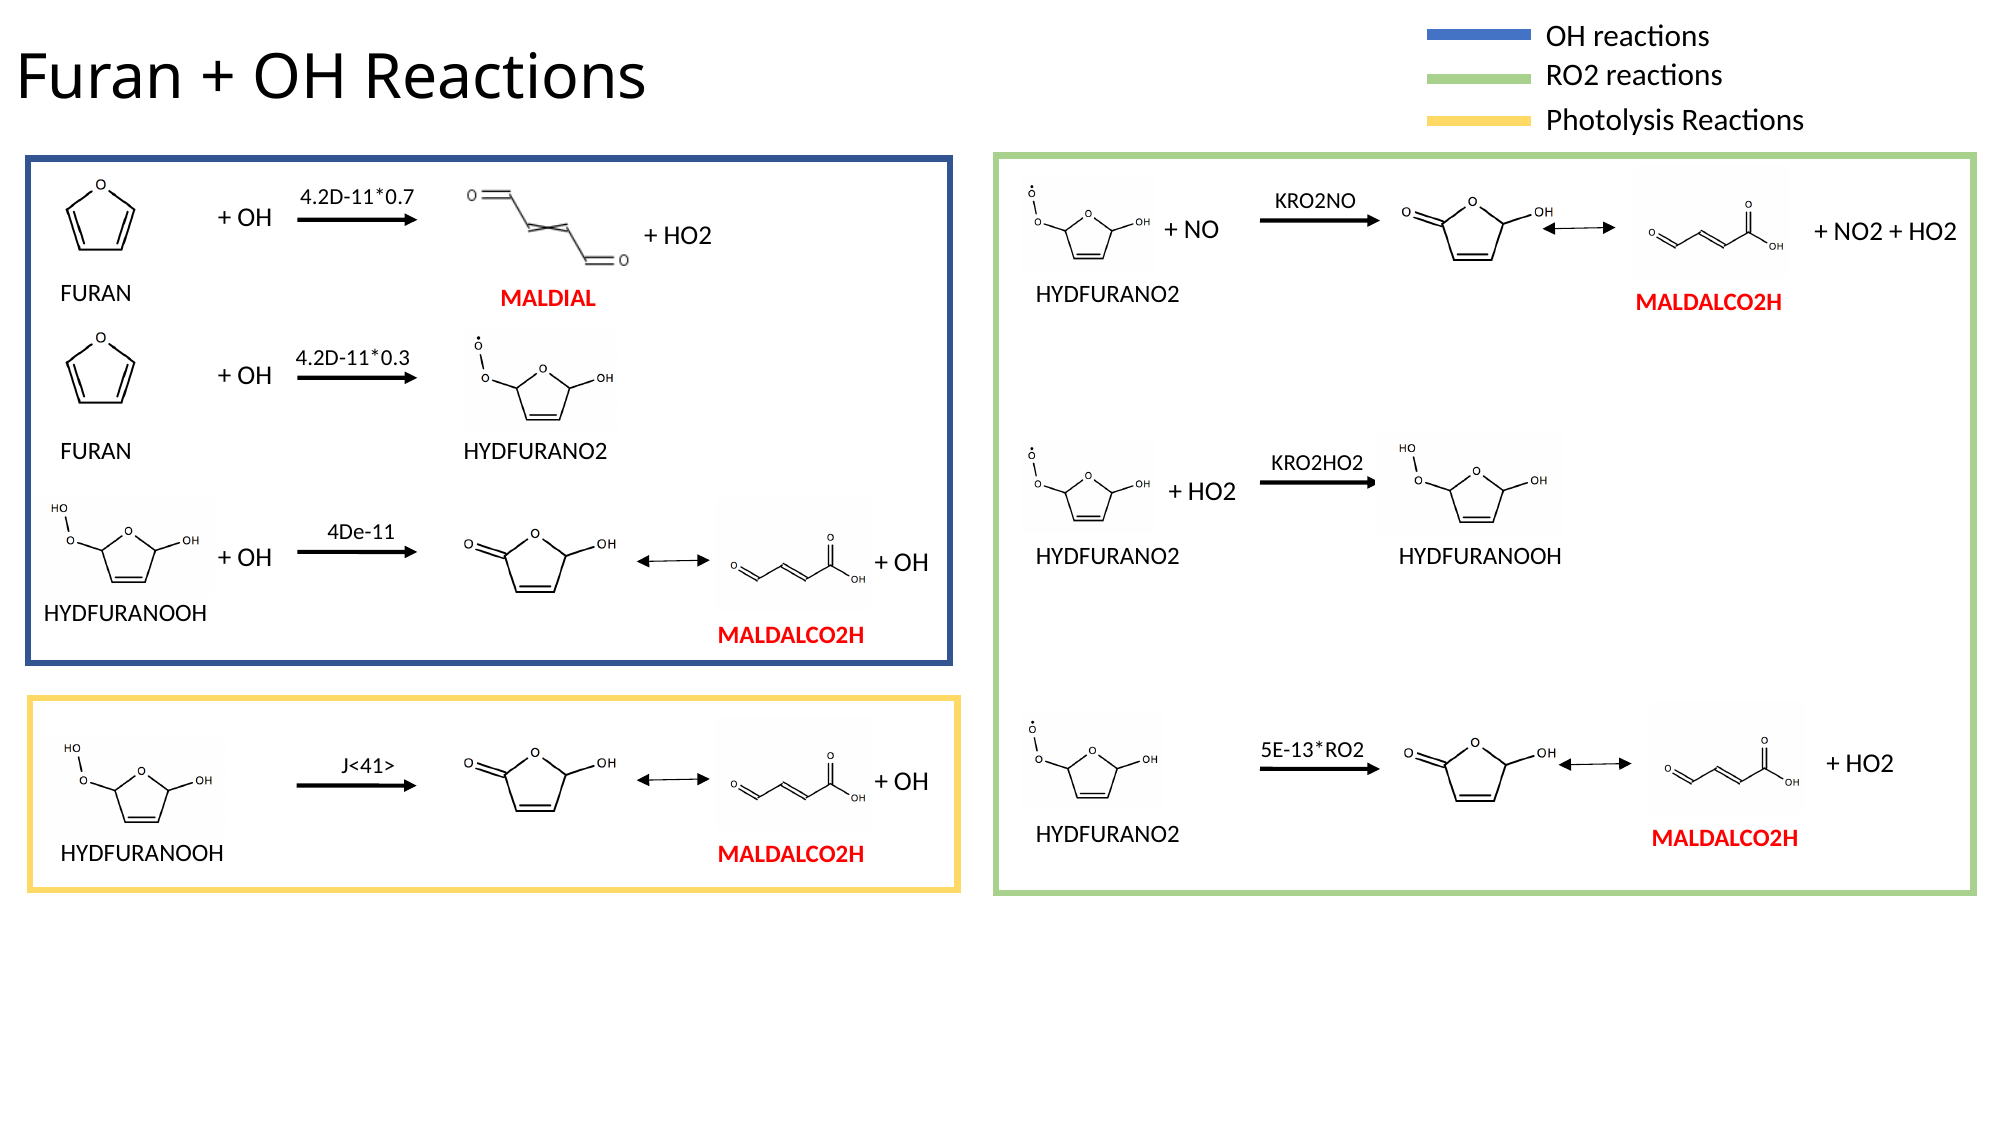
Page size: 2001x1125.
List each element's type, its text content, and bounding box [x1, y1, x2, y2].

text_box RO2 reactions [1531, 47, 1738, 91]
text_box [343, 548, 418, 559]
picture [44, 163, 159, 269]
text_box + NO2 + HO2 [1799, 205, 1973, 254]
text_box [995, 154, 1975, 894]
text_box 4.2D-11*0.7 [285, 187, 430, 217]
text_box MALDALCO2H [1620, 278, 1798, 323]
text_box 4.2D-11*0.3 [280, 334, 426, 377]
text_box [1367, 483, 1375, 489]
text_box MALDALCO2H [702, 611, 880, 656]
text_box [404, 782, 417, 792]
text_box MALDALCO2H [1636, 814, 1814, 860]
picture [464, 182, 631, 280]
picture [1019, 178, 1156, 271]
text_box [297, 377, 418, 385]
text_box + OH [871, 537, 944, 585]
text_box J<41> [326, 743, 411, 786]
text_box + HO2 [1156, 466, 1252, 514]
text_box HYDFURANO2 [1021, 270, 1196, 316]
text_box FURAN [45, 427, 148, 472]
text_box [27, 187, 951, 664]
picture [714, 498, 871, 611]
picture [447, 505, 622, 611]
picture [714, 716, 871, 830]
text_box [1367, 770, 1378, 776]
picture [40, 732, 228, 838]
picture [1387, 714, 1562, 820]
text_box HYDFURANO2 [448, 427, 623, 473]
text_box [1367, 216, 1381, 227]
picture [464, 328, 620, 434]
text_box Photolysis Reactions [1531, 91, 1820, 144]
picture [1649, 701, 1805, 814]
text_box [29, 697, 958, 891]
picture [1385, 173, 1559, 279]
text_box MALDALCO2H [702, 829, 880, 875]
picture [27, 492, 215, 598]
text_box FURAN [45, 269, 148, 314]
text_box + OH [215, 531, 288, 580]
text_box HYDFURANOOH [1383, 532, 1578, 578]
picture [447, 724, 622, 830]
picture [44, 316, 159, 422]
text_box KRO2HO2 [1256, 440, 1375, 483]
text_box + OH [203, 349, 288, 397]
text_box + OH [871, 756, 944, 804]
text_box + OH [203, 191, 288, 239]
text_box 4De-11 [312, 509, 411, 552]
text_box HYDFURANOOH [45, 829, 239, 874]
text_box [297, 217, 418, 226]
text_box OH reactions [1531, 7, 1725, 47]
text_box HYDFURANO2 [1021, 809, 1196, 855]
text_box MALDIAL [485, 280, 611, 319]
text_box + HO2 [1811, 737, 1910, 786]
text_box 5E-13*RO2 [1245, 726, 1380, 770]
text_box + NO [1156, 204, 1235, 252]
text_box + HO2 [631, 209, 728, 258]
picture [1375, 432, 1563, 538]
picture [1019, 440, 1156, 533]
picture [1633, 165, 1789, 278]
text_box Furan + OH Reactions [0, 0, 1781, 187]
text_box KRO2NO [1260, 187, 1372, 221]
text_box HYDFURANO2 [1021, 532, 1196, 578]
picture [1019, 713, 1164, 811]
